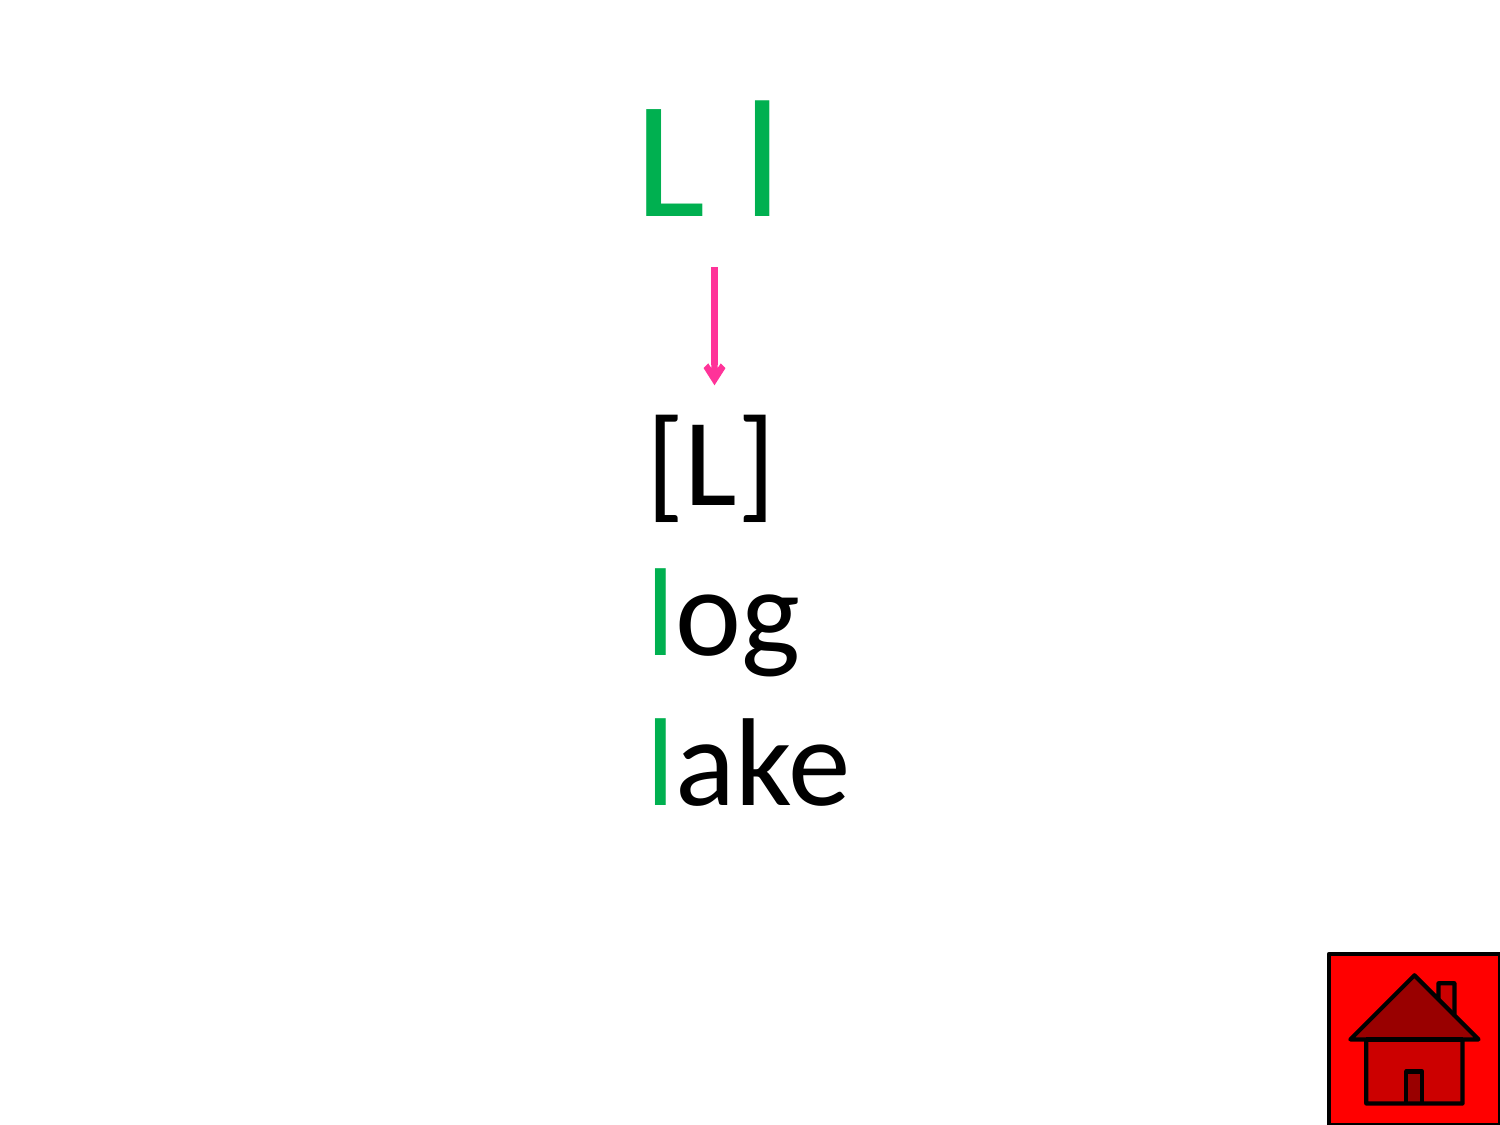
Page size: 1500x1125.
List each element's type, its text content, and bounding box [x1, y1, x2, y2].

text_box [1327, 952, 1500, 1125]
text_box L l [301, 42, 1117, 258]
text_box [L] log lake [631, 373, 868, 989]
